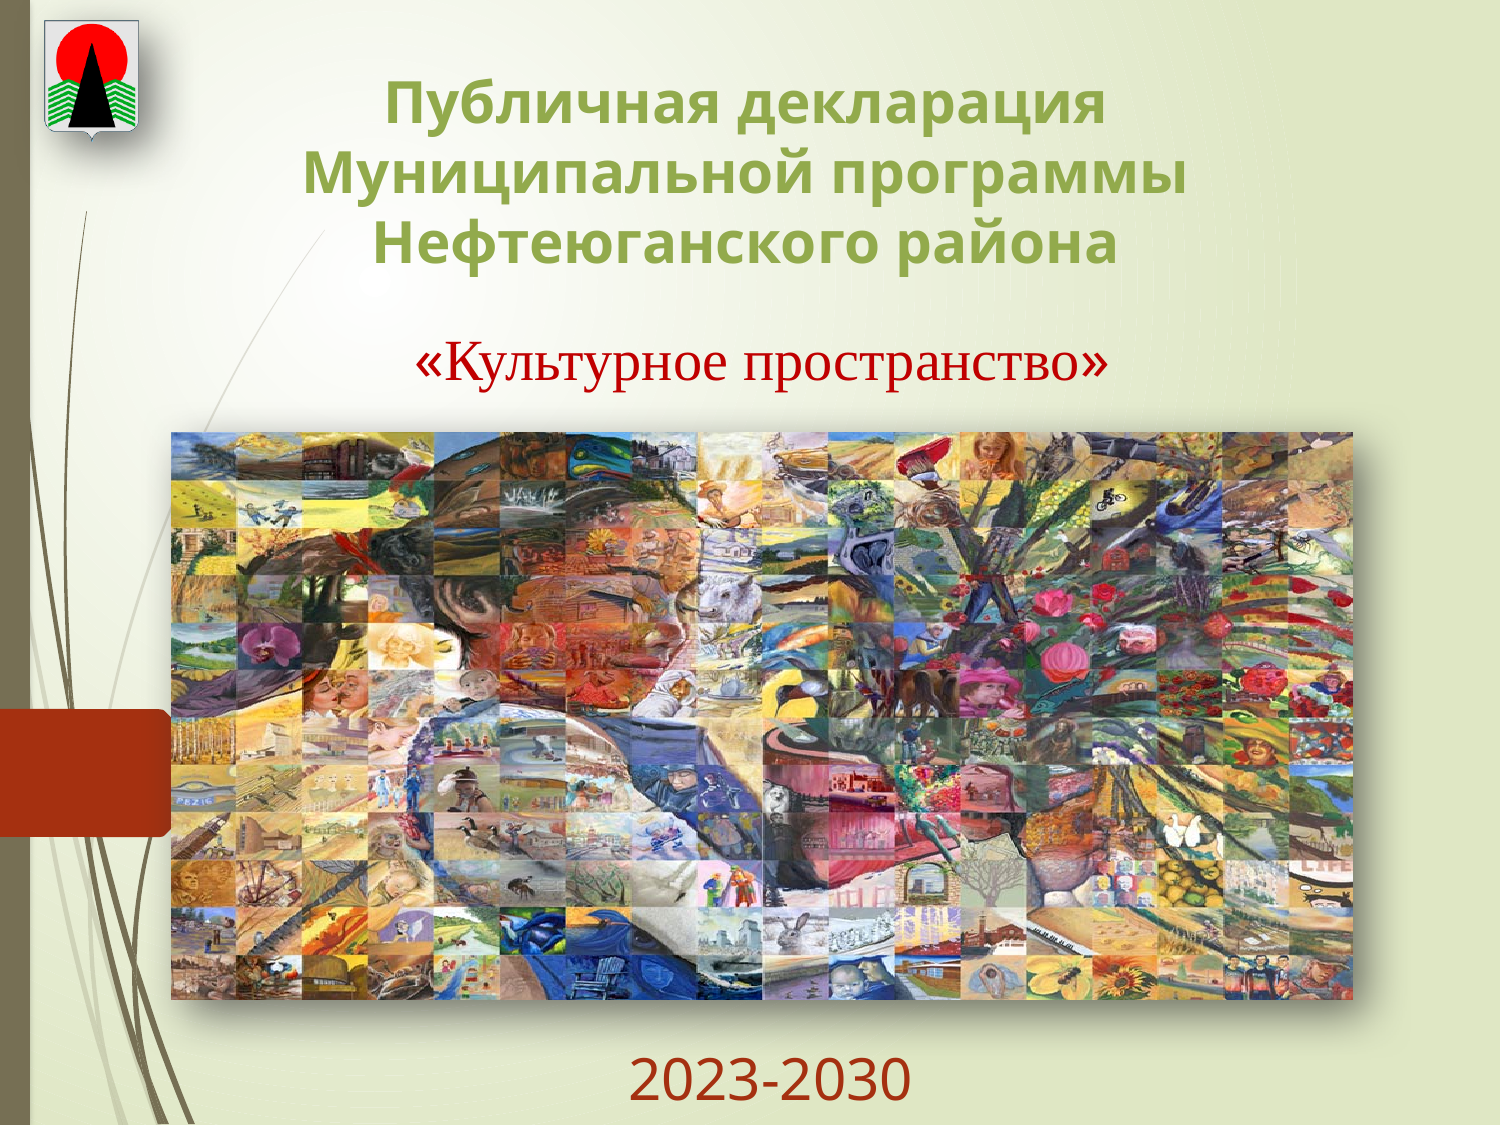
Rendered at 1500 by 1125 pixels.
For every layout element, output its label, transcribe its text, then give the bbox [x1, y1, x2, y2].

picture [43, 20, 139, 142]
title Публичная декларация Муниципальной программы Нефтеюганского района [120, 59, 1371, 283]
subtitle «Культурное пространство» [165, 314, 1359, 432]
text_box 2023-2030 [525, 1048, 1016, 1120]
picture [170, 432, 1353, 1000]
